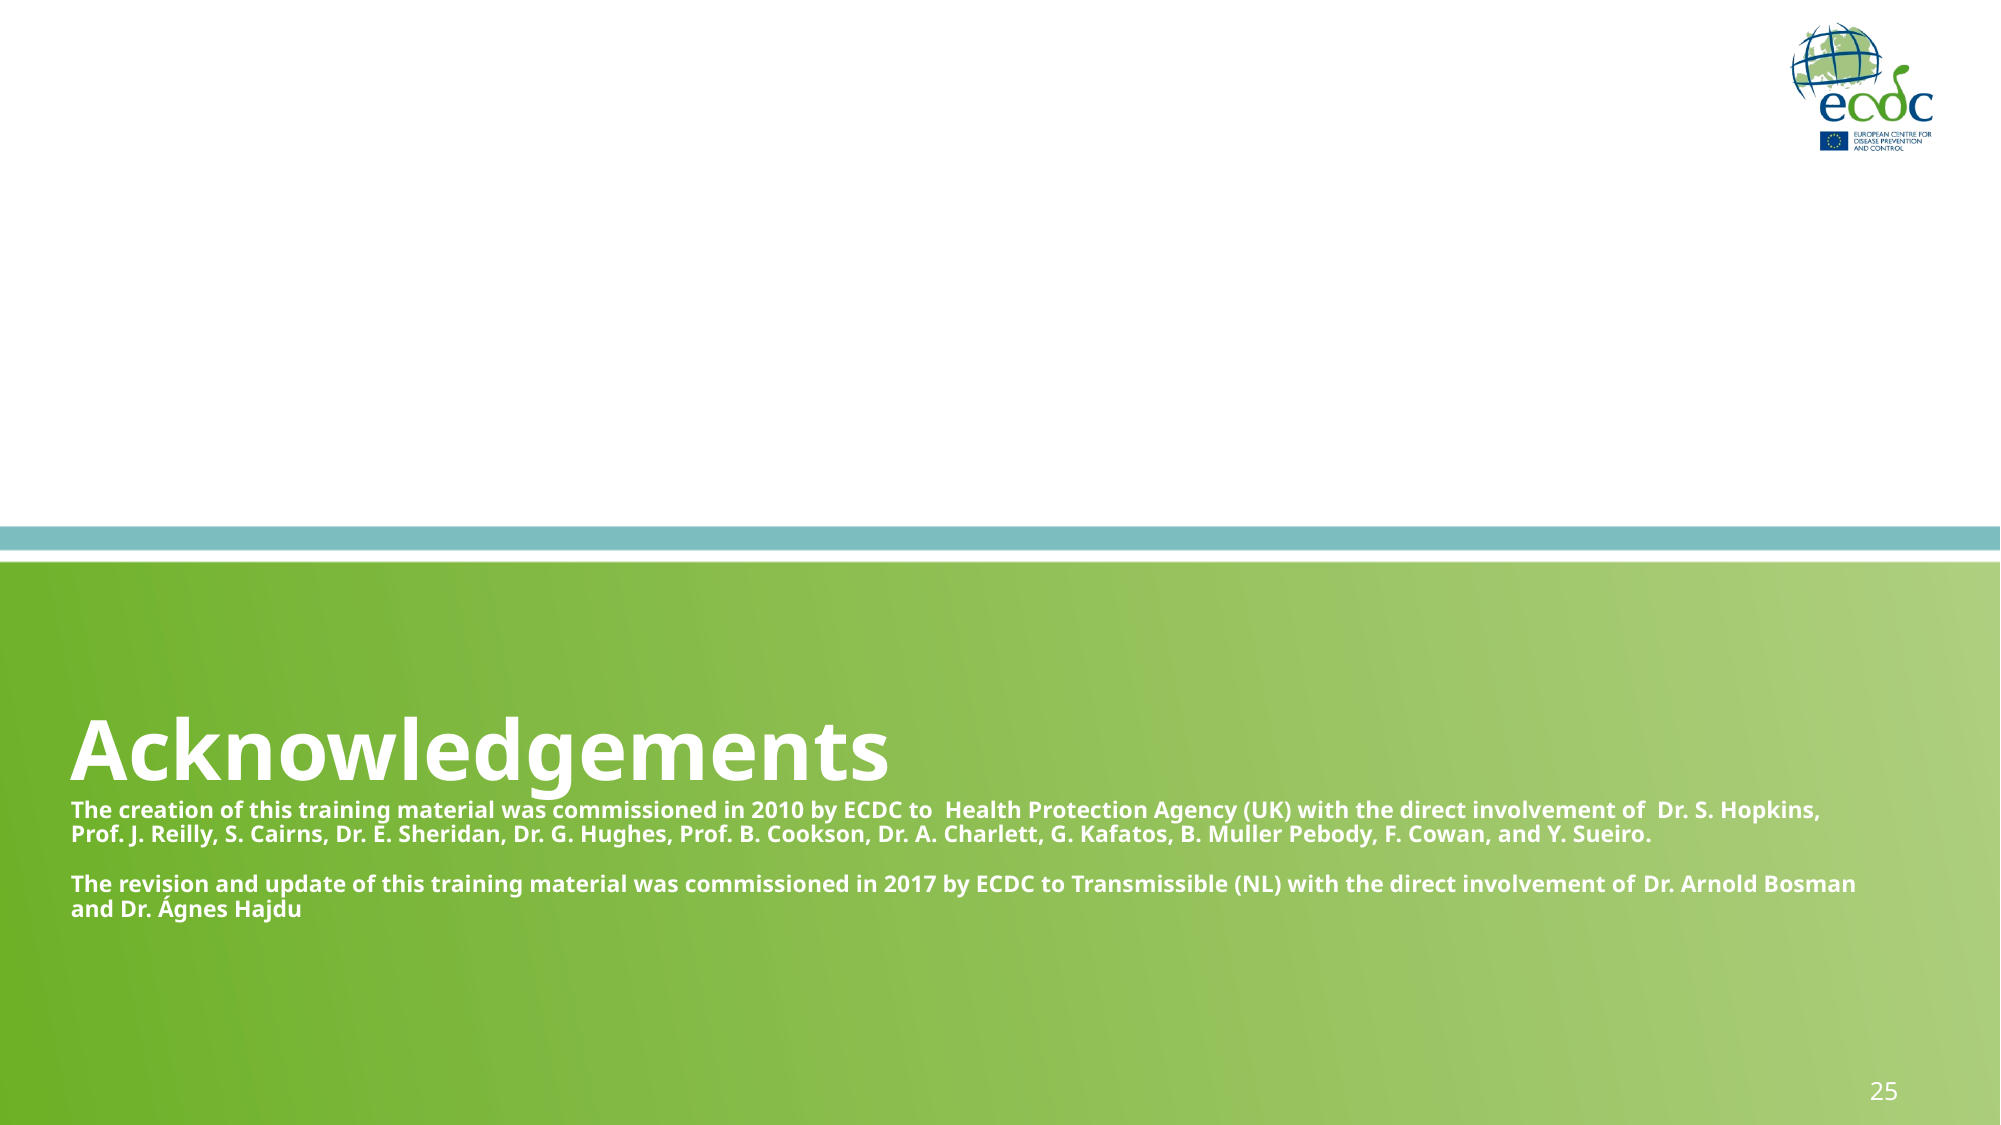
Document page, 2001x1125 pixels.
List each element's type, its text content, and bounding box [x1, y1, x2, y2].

slide_number 25 [1494, 1062, 1914, 1123]
picture [0, 0, 2000, 1125]
title Acknowledgements The creation of this training material was commissioned in 2010 by ECDC to Health Protection Agency (UK) with the direct involvement of Dr. S. Hopkins, Prof. J. Reilly, S. Cairns, Dr. E. Sheridan, Dr. G. Hughes, Prof. B. Cookson, Dr. A. Charlett, G. Kafatos, B. Muller Pebody, F. Cowan, and Y. Sueiro. The revision and update of this training material was commissioned in 2017 by ECDC to Transmissible (NL) with the direct involvement of Dr. Arnold Bosman and Dr. Ágnes Hajdu [70, 708, 1871, 1028]
